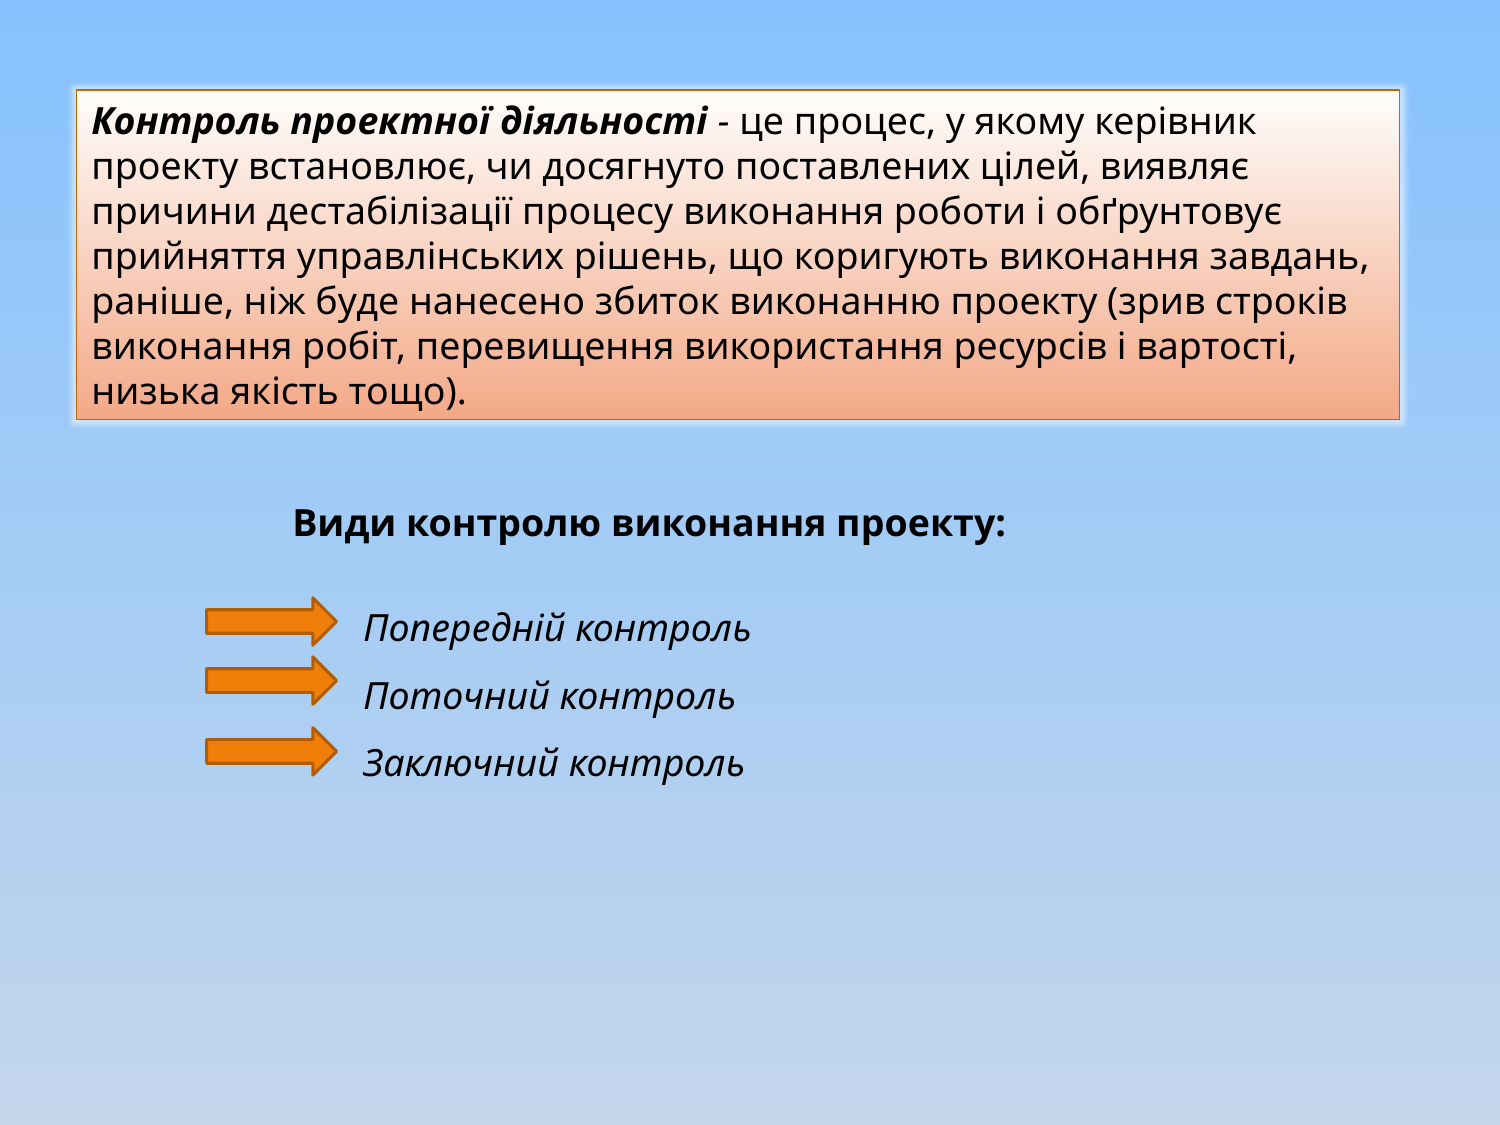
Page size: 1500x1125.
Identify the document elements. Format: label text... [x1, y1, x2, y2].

text_box [205, 655, 338, 706]
text_box [205, 726, 338, 777]
text_box Попередній контроль Поточний контроль Заключний контроль [348, 574, 869, 792]
text_box [205, 596, 338, 647]
text_box Види контролю виконання проекту: [277, 491, 1140, 552]
text_box Контроль проектної діяльності - це процес, у якому керівник проекту встановлює, чи досягнуто поставлених цілей, виявляє причини дестабілізації процесу виконання роботи і обґрунтовує прийняття управлінських рішень, що коригують виконання завдань, раніше, ніж буде нанесено збиток виконанню проекту (зрив строків виконання робіт, перевищення використання ресурсів і вартості, низька якість тощо). [76, 89, 1400, 420]
